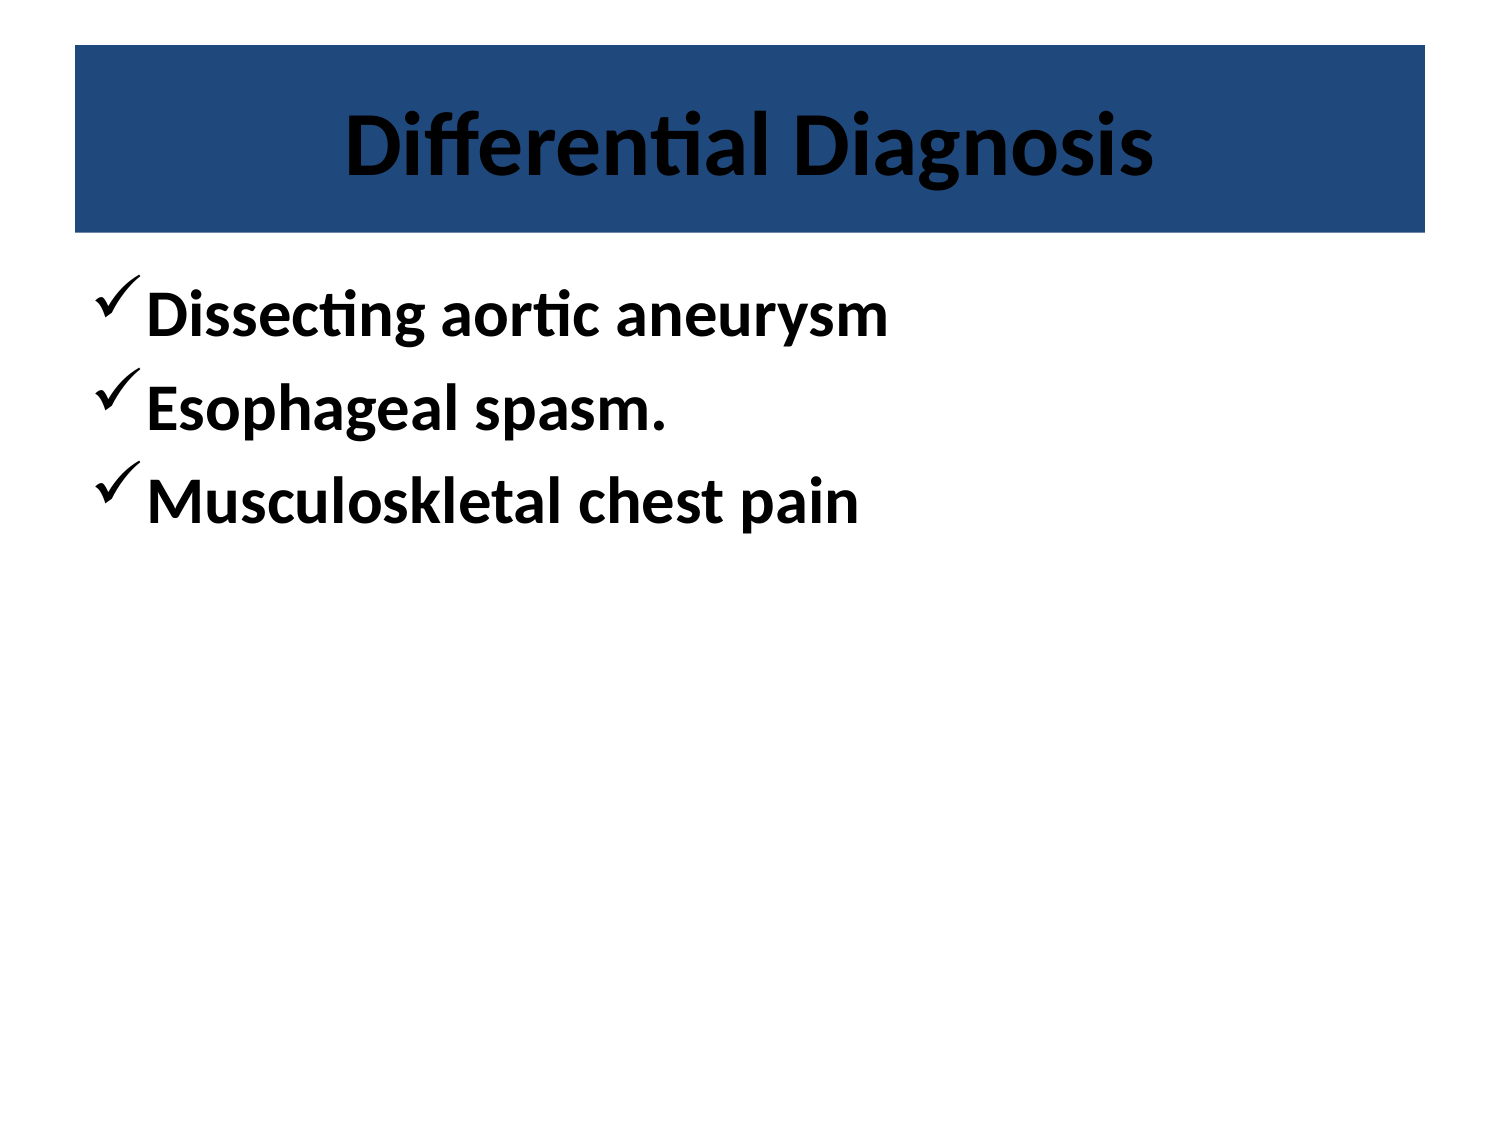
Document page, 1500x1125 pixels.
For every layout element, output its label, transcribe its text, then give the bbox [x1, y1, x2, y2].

title Differential Diagnosis [75, 45, 1425, 233]
list Dissecting aortic aneurysm Esophageal spasm. Musculoskletal chest pain [75, 262, 1425, 1005]
